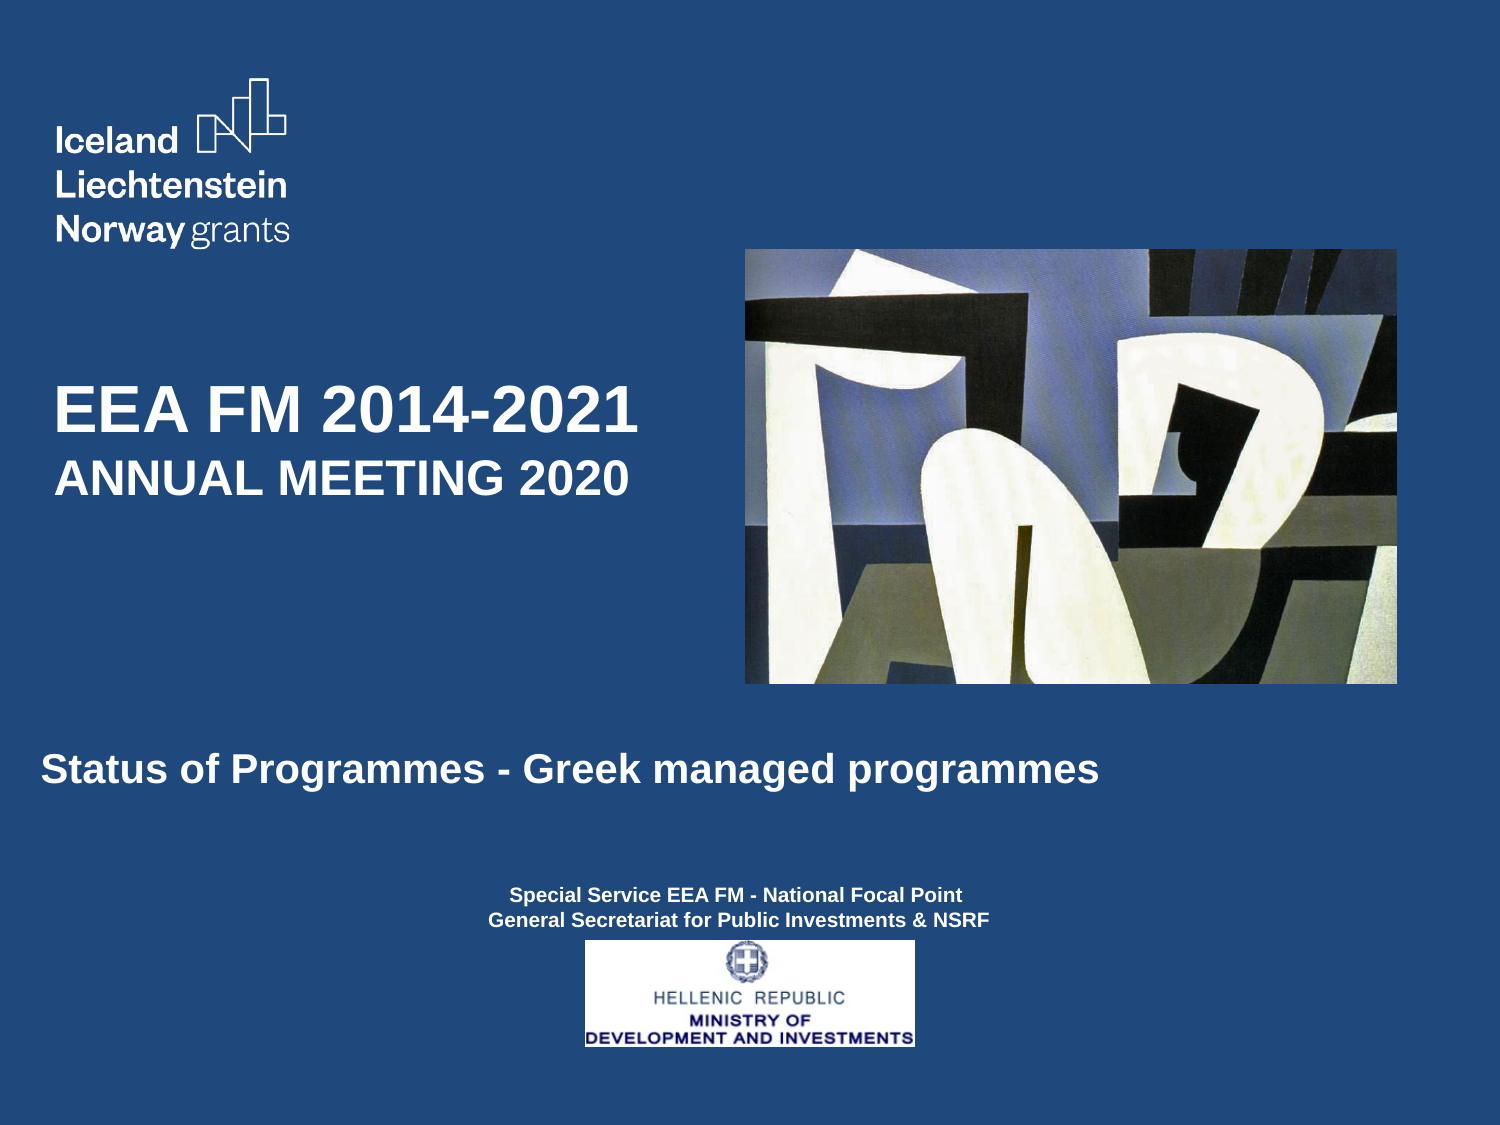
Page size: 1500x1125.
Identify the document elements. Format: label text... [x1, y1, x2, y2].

text_box Special Service EEA FM - National Focal Point General Secretariat for Public Investments & NSRF [363, 874, 1114, 940]
text_box EEA FM 2014-2021 ANNUAL MEETING 2020 [53, 365, 725, 506]
text_box Status of Programmes - Greek managed programmes [40, 741, 1114, 792]
picture [584, 940, 916, 1047]
picture [745, 249, 1397, 684]
picture [54, 77, 290, 250]
